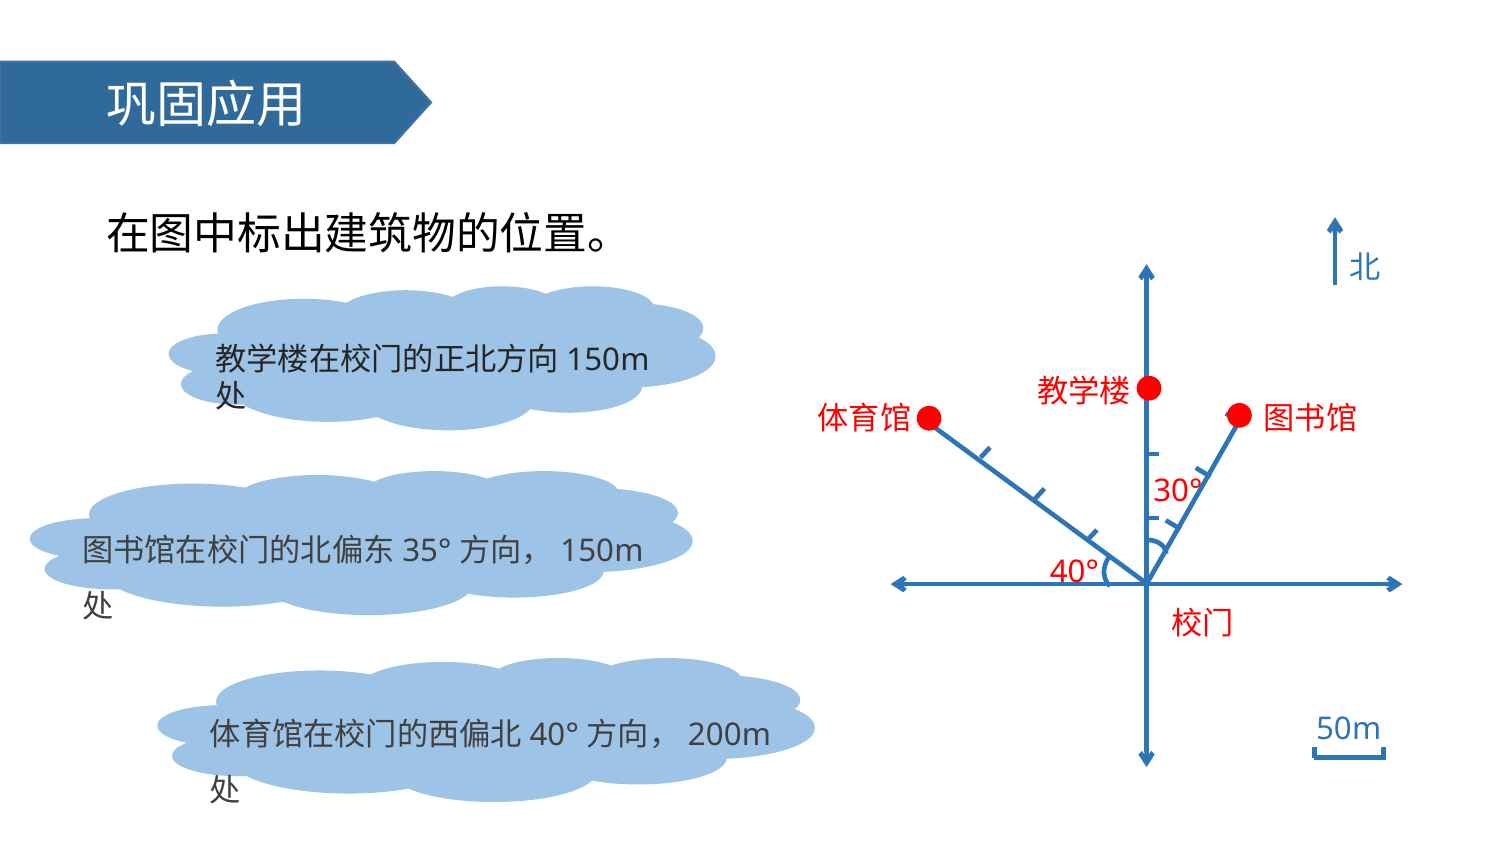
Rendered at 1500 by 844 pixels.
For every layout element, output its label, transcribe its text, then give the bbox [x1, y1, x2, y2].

text_box 在图中标出建筑物的位置。 [94, 173, 619, 264]
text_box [890, 217, 1410, 768]
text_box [170, 286, 715, 429]
text_box 巩固应用 [0, 61, 432, 144]
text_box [158, 658, 814, 817]
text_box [1022, 363, 1162, 417]
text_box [31, 471, 692, 614]
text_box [1128, 413, 1241, 585]
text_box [803, 390, 942, 444]
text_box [1227, 391, 1376, 445]
